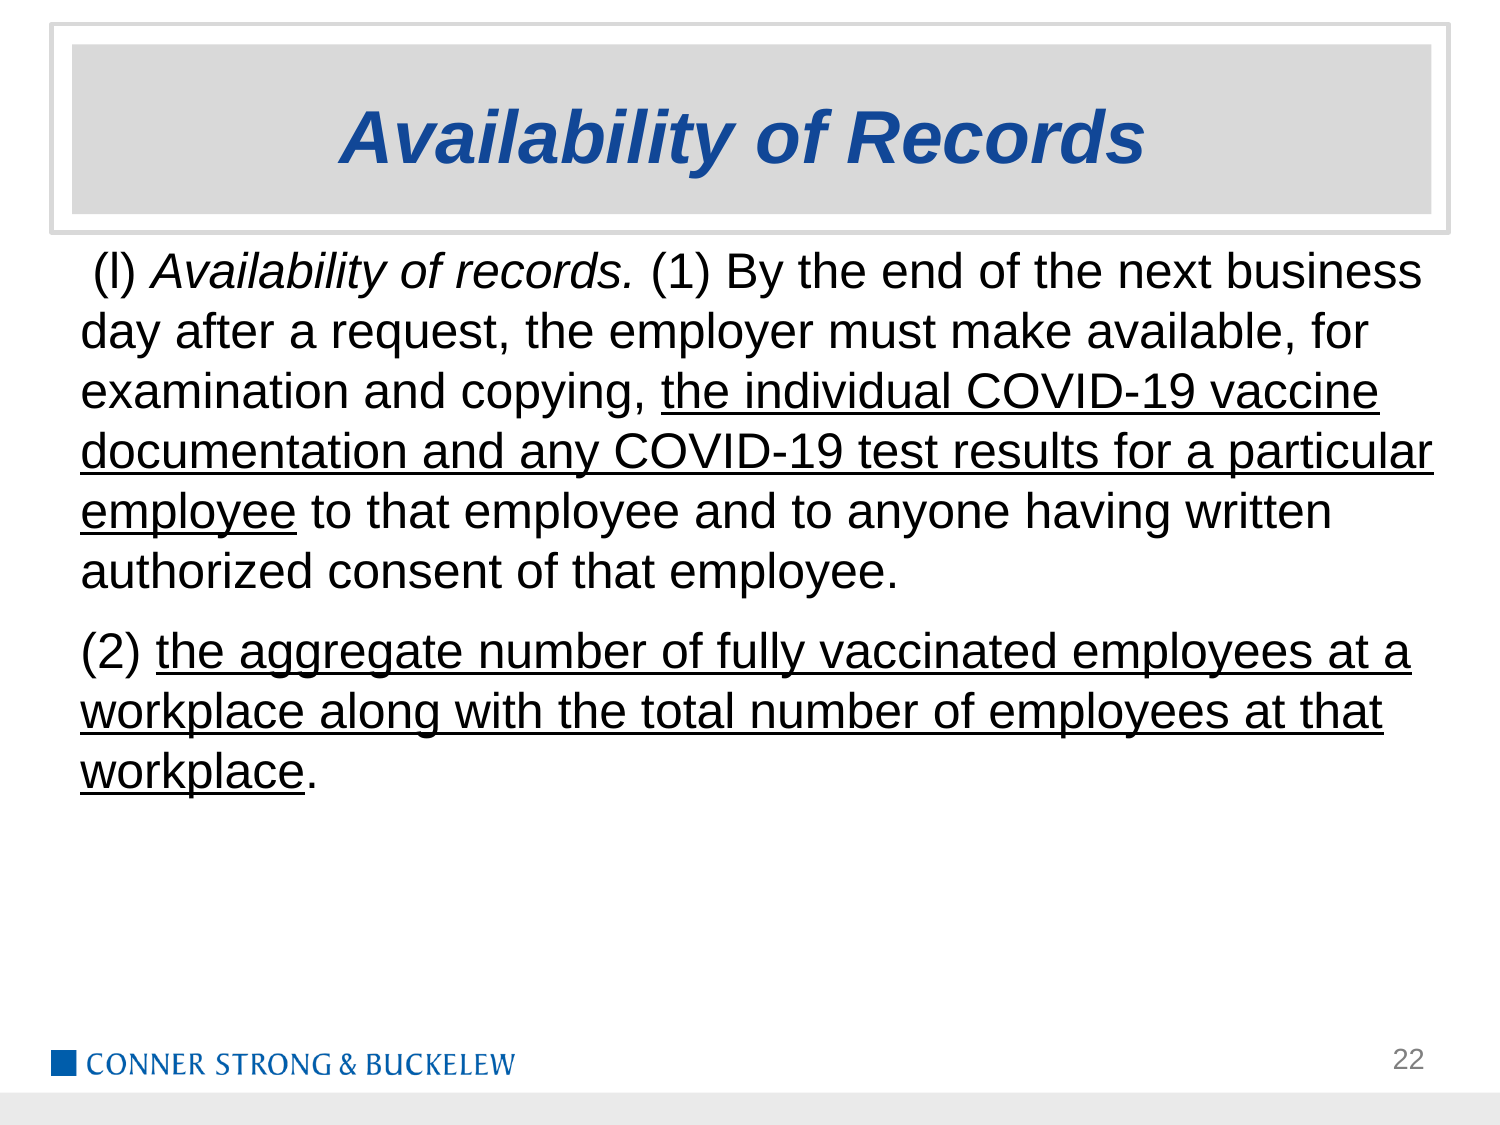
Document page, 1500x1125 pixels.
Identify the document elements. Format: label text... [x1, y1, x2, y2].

picture [51, 1050, 515, 1076]
list (l) Availability of records. (1) By the end of the next business day after a request, the employer must make available, for examination and copying, the individual COVID-19 vaccine documentation and any COVID-19 test results for a particular employee to that employee and to anyone having written authorized consent of that employee. (2) the aggregate number of fully vaccinated employees at a workplace along with the total number of employees at that workplace. [65, 231, 1453, 975]
title Availability of Records [74, 44, 1413, 222]
